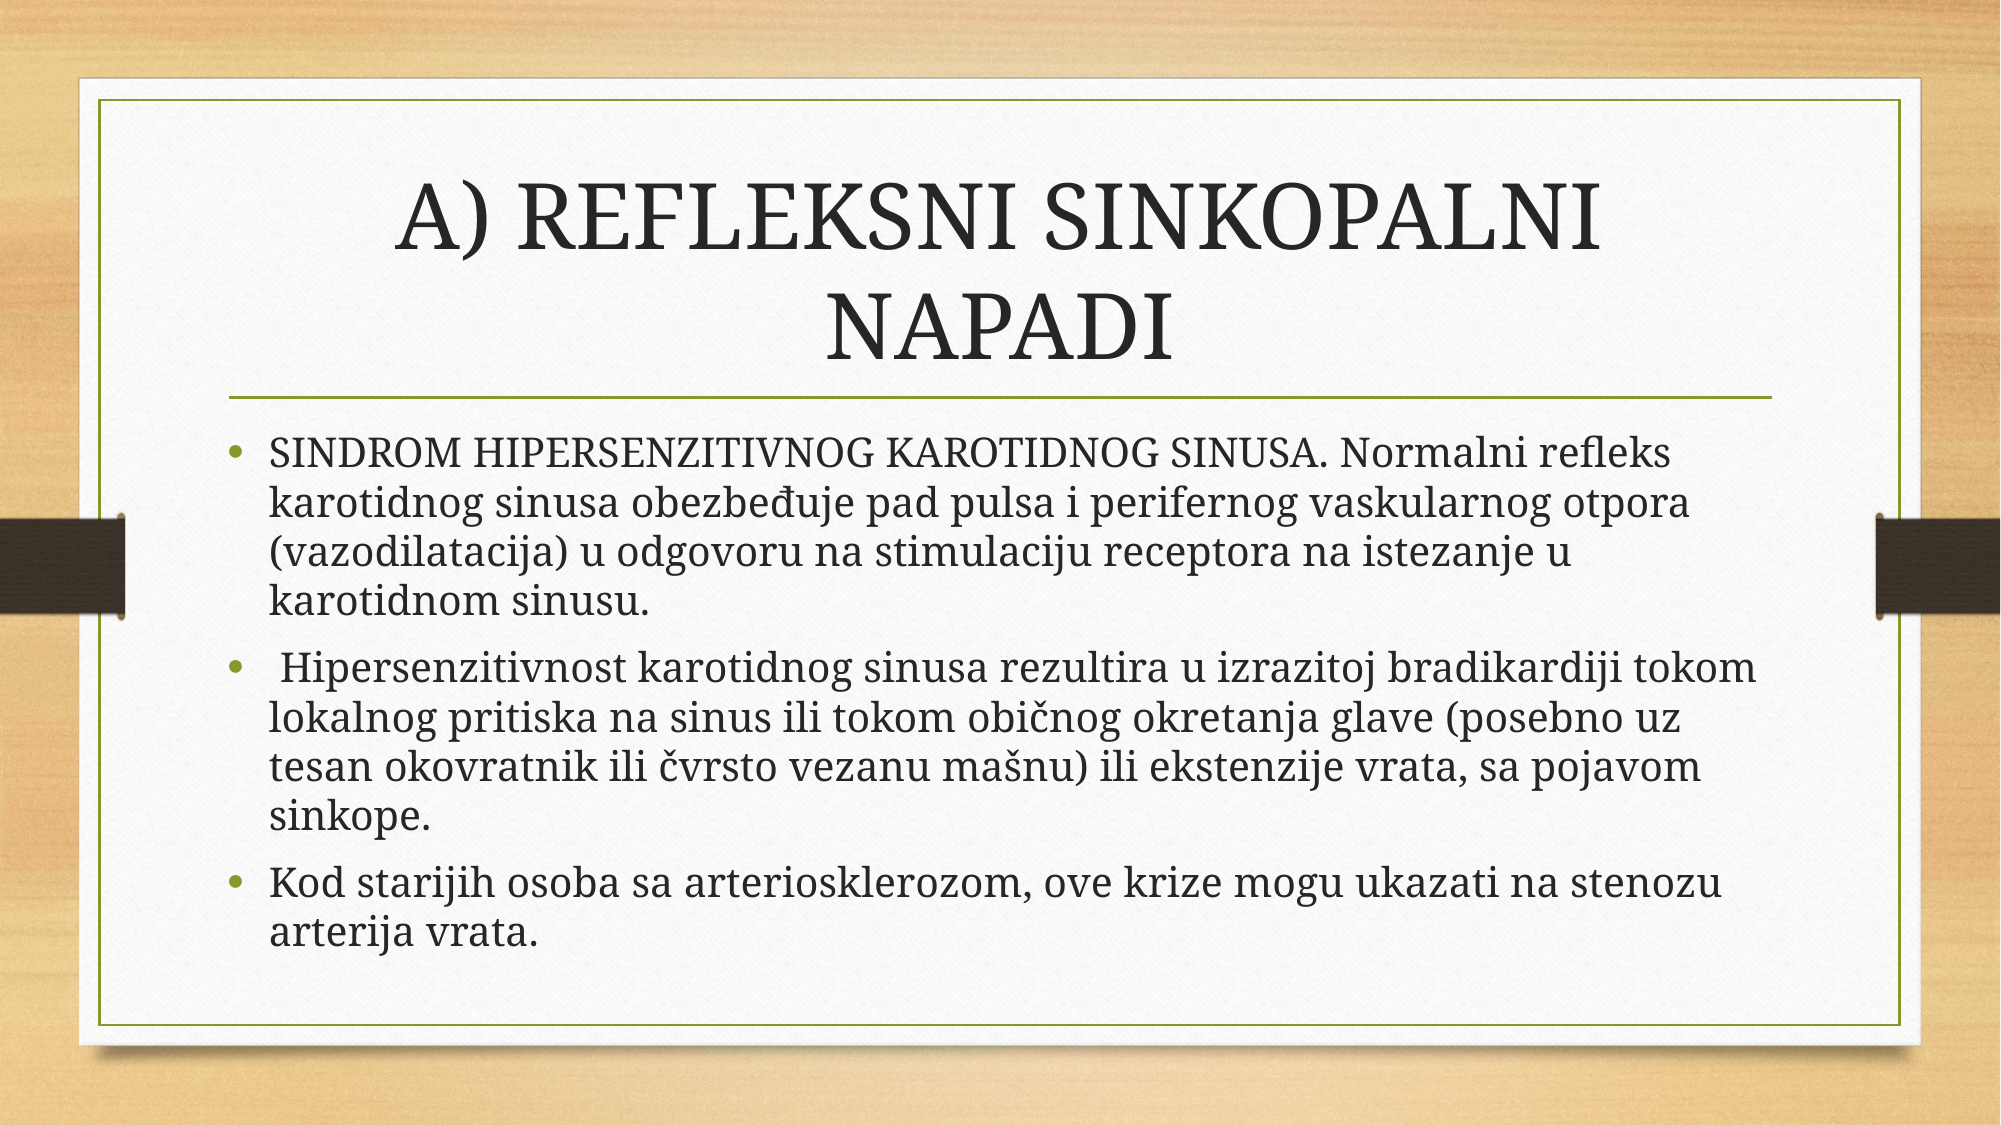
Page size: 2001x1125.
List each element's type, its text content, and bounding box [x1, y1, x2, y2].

title A) REFLEKSNI SINKOPALNI NAPADI [212, 161, 1788, 375]
picture [0, 0, 2001, 1125]
list SINDROM HIPERSENZITIVNOG KAROTIDNOG SINUSA. Normalni refleks karotidnog sinusa obezbeđuje pad pulsa i perifernog vaskularnog otpora (vazodilatacija) u odgovoru na stimulaciju receptora na istezanje u karotidnom sinusu. Hipersenzitivnost karotidnog sinusa rezultira u izrazitoj bradikardiji tokom lokalnog pritiska na sinus ili tokom običnog okretanja glave (posebno uz tesan okovratnik ili čvrsto vezanu mašnu) ili ekstenzije vrata, sa pojavom sinkope. Kod starijih osoba sa arteriosklerozom, ove krize mogu ukazati na stenozu arterija vrata. [212, 419, 1788, 964]
